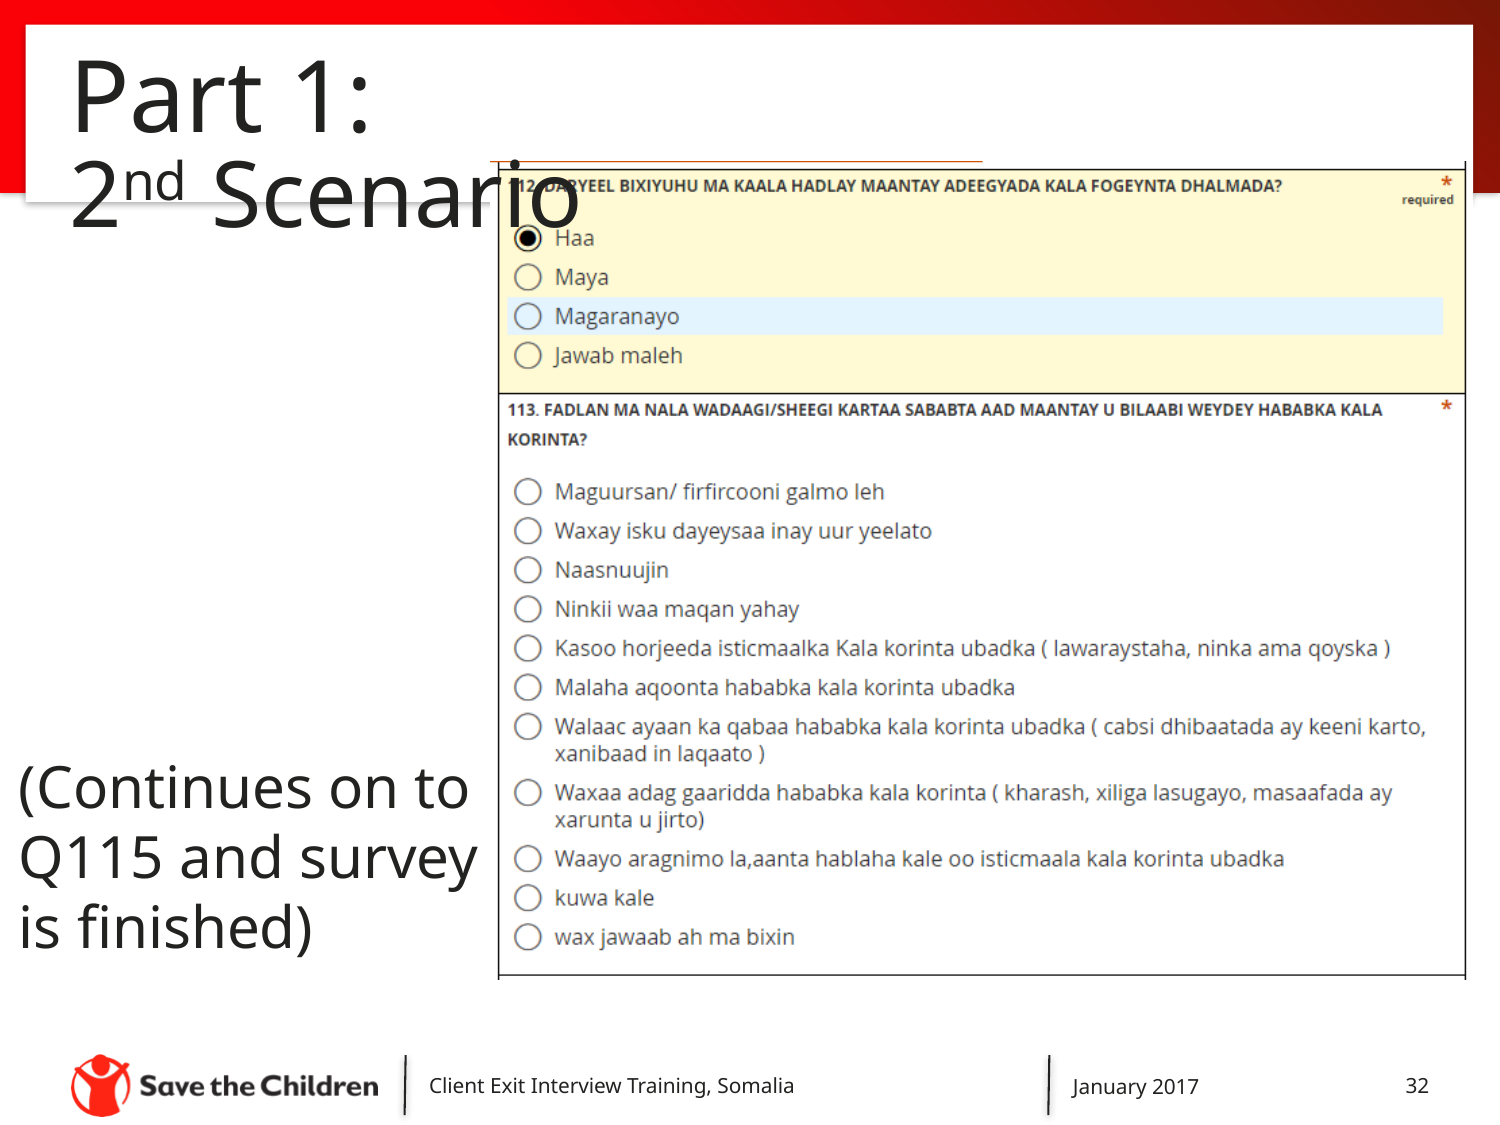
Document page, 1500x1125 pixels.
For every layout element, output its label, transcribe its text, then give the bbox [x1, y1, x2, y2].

picture [490, 161, 1473, 980]
picture [71, 1054, 378, 1117]
slide_number 32 [1317, 1056, 1445, 1117]
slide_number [1057, 1056, 1317, 1117]
title Part 1: 2nd Scenario [69, 50, 1429, 273]
text_box (Continues on to Q115 and survey is finished) [19, 750, 485, 961]
footer Client Exit Interview Training, Somalia [414, 1056, 1042, 1117]
